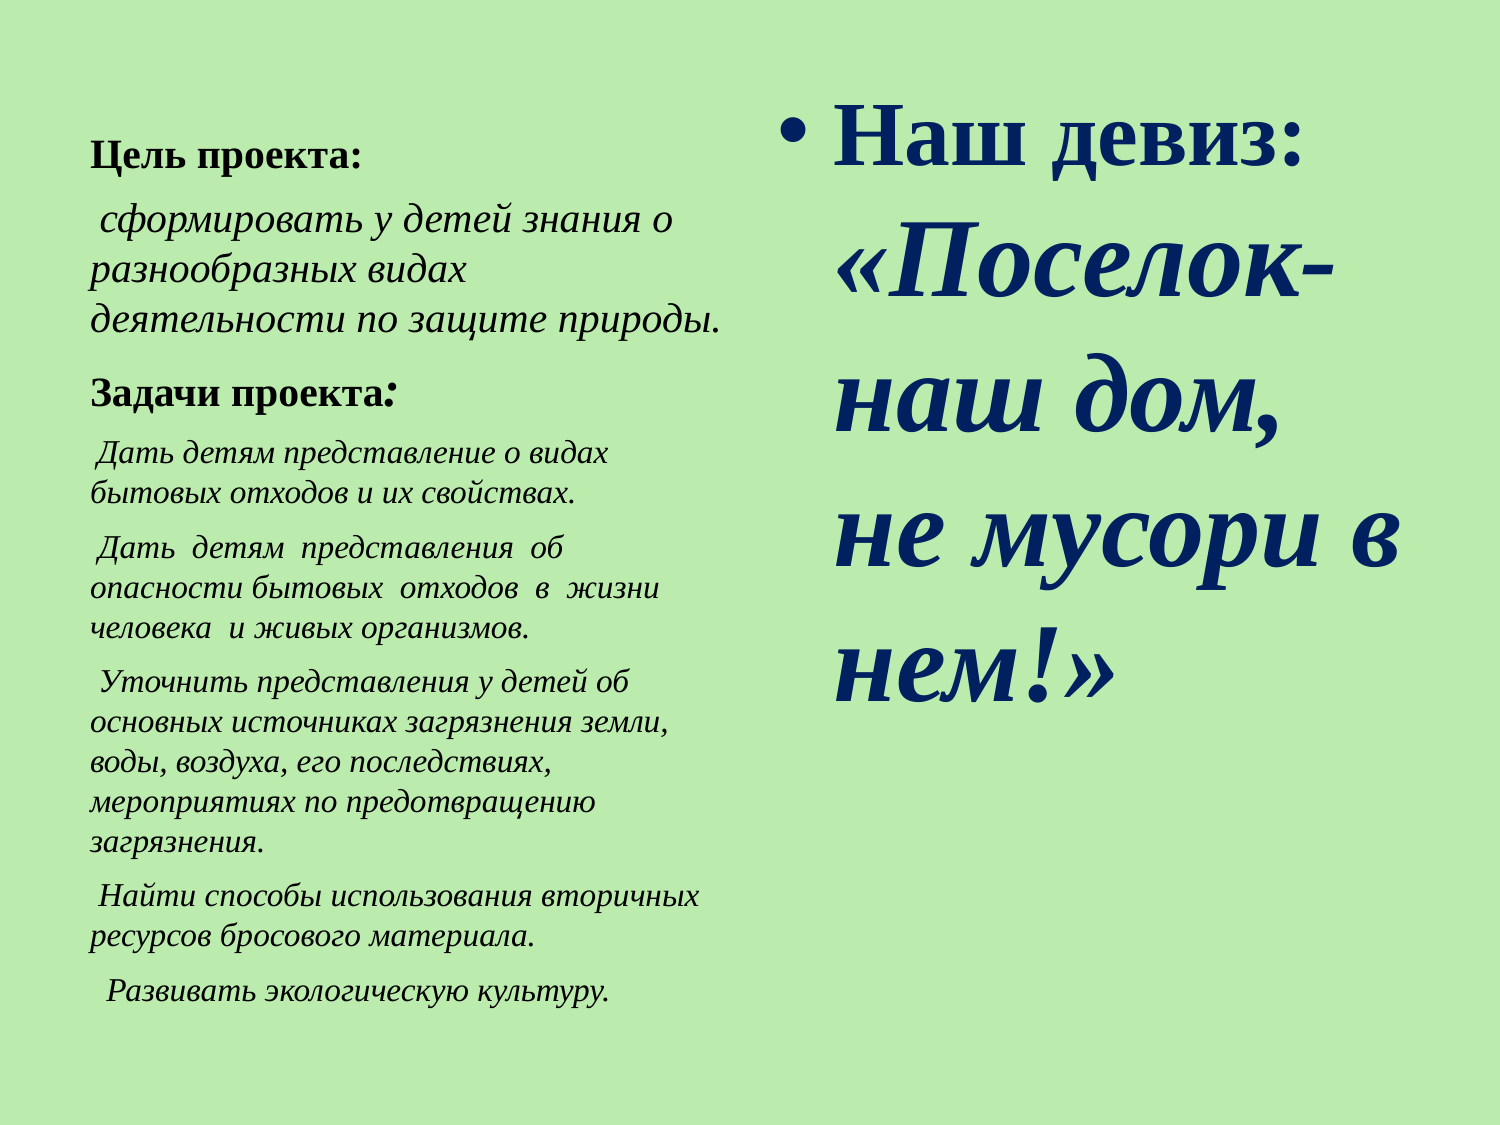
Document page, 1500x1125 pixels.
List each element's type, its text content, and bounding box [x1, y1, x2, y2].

list Наш девиз: «Поселок- наш дом, не мусори в нем!» [762, 66, 1426, 1006]
list Цель проекта: сформировать у детей знания о разнообразных видах деятельности по защите природы. Задачи проекта: Дать детям представление о видах бытовых отходов и их свойствах. Дать детям представления об опасности бытовых отходов в жизни человека и живых организмов. Уточнить представления у детей об основных источниках загрязнения земли, воды, воздуха, его последствиях, мероприятиях по предотвращению загрязнения. Найти способы использования вторичных ресурсов бросового материала. Развивать экологическую культуру. [74, 54, 738, 1083]
